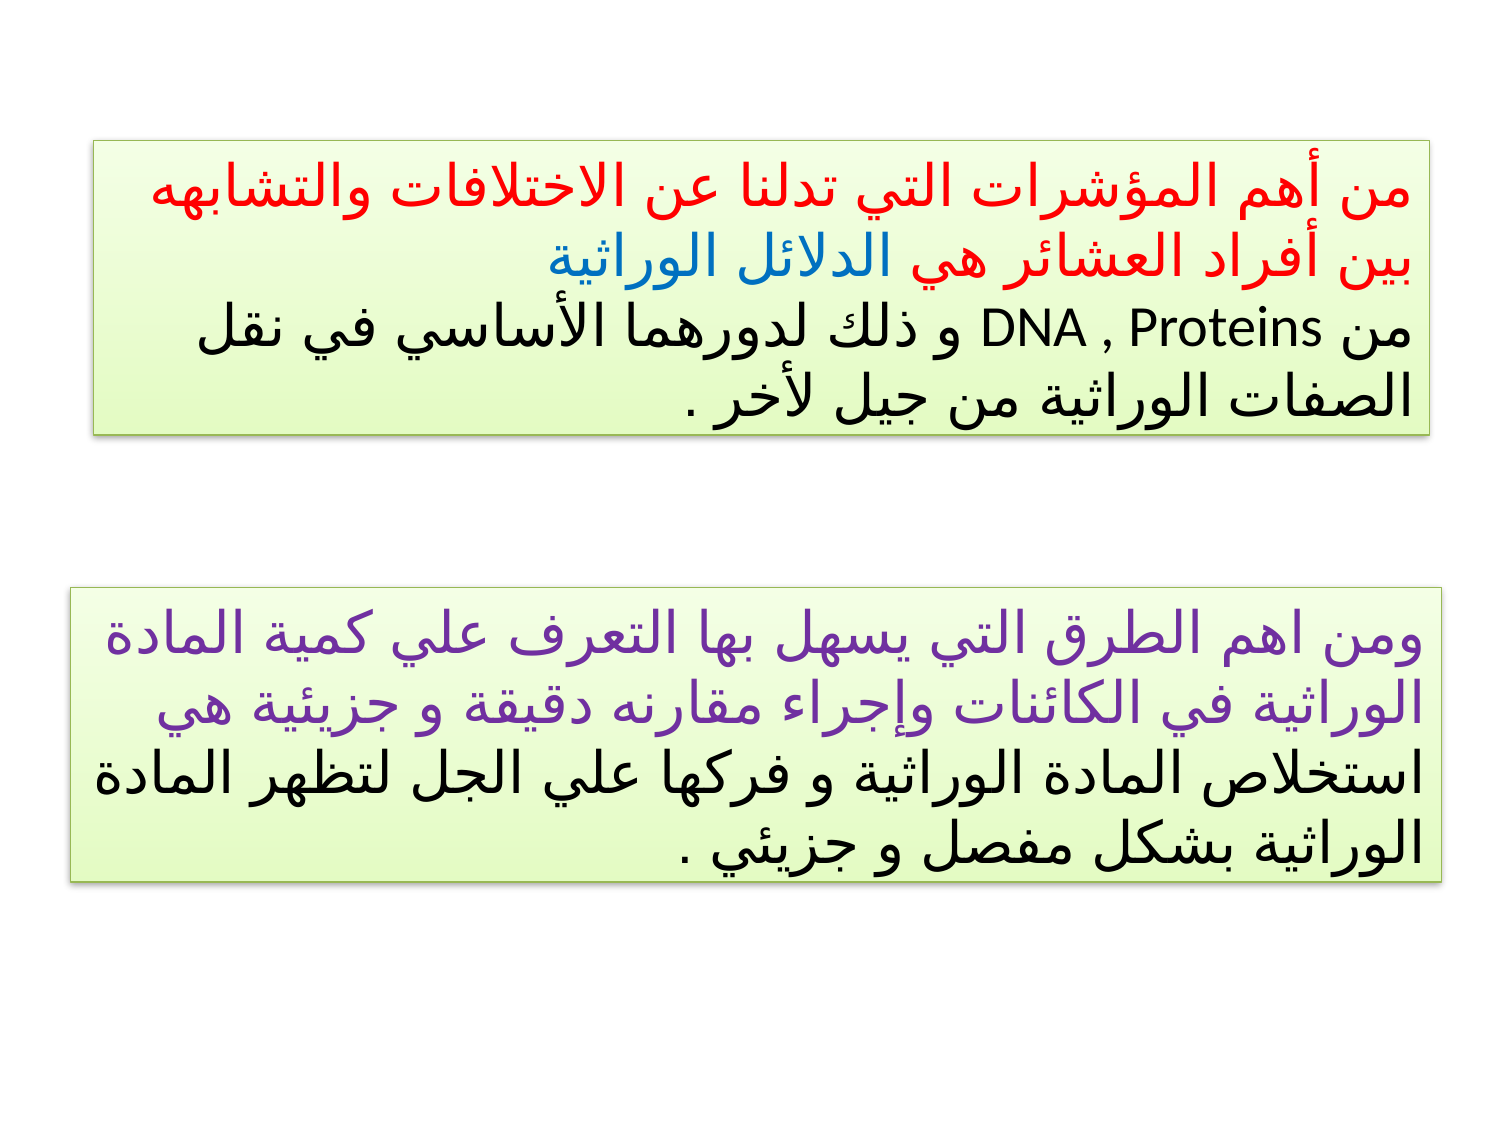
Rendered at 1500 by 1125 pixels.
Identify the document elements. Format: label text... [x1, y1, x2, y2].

text_box من أهم المؤشرات التي تدلنا عن الاختلافات والتشابهه بين أفراد العشائر هي الدلائل الوراثية من DNA , Proteins و ذلك لدورهما الأساسي في نقل الصفات الوراثية من جيل لأخر . [93, 140, 1430, 436]
text_box ومن اهم الطرق التي يسهل بها التعرف علي كمية المادة الوراثية في الكائنات وإجراء مقارنه دقيقة و جزيئية هي استخلاص المادة الوراثية و فركها علي الجل لتظهر المادة الوراثية بشكل مفصل و جزيئي . [70, 587, 1442, 883]
